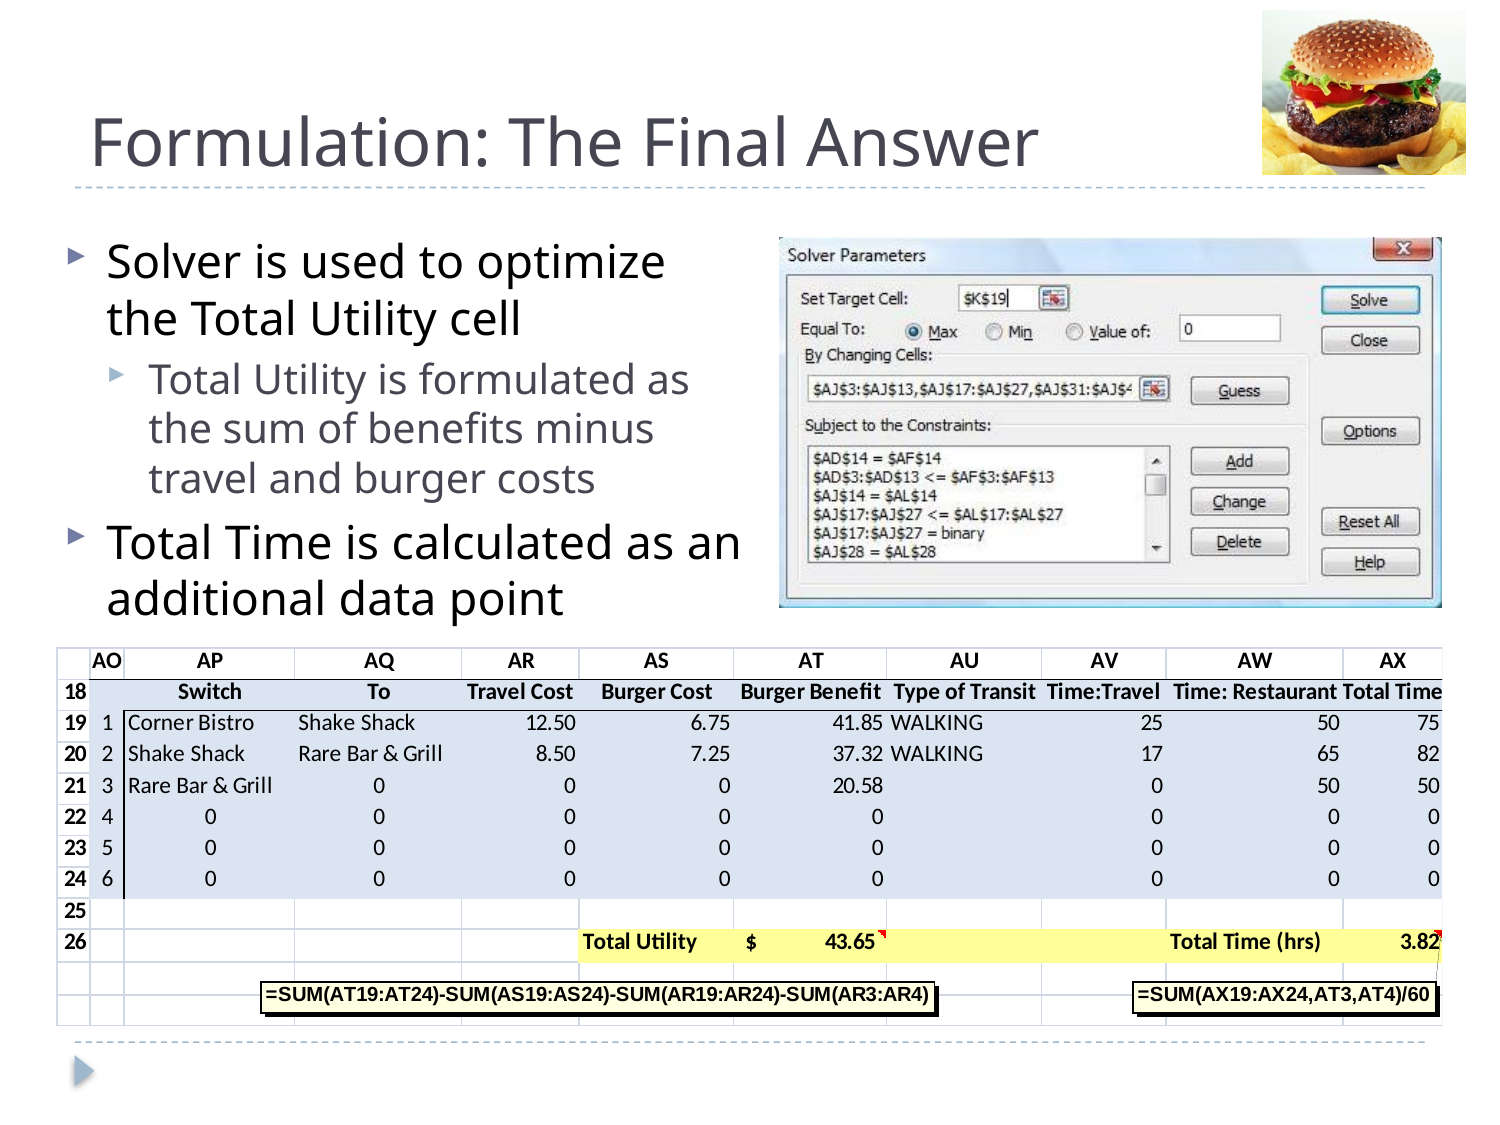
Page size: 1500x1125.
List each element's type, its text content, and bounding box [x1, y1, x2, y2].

list Solver is used to optimize the Total Utility cell Total Utility is formulated as the sum of benefits minus travel and burger costs Total Time is calculated as an additional data point [50, 224, 763, 638]
picture [56, 647, 1444, 1028]
title Formulation: The Final Answer [75, 24, 1263, 188]
picture [1262, 9, 1466, 176]
picture [778, 237, 1442, 608]
